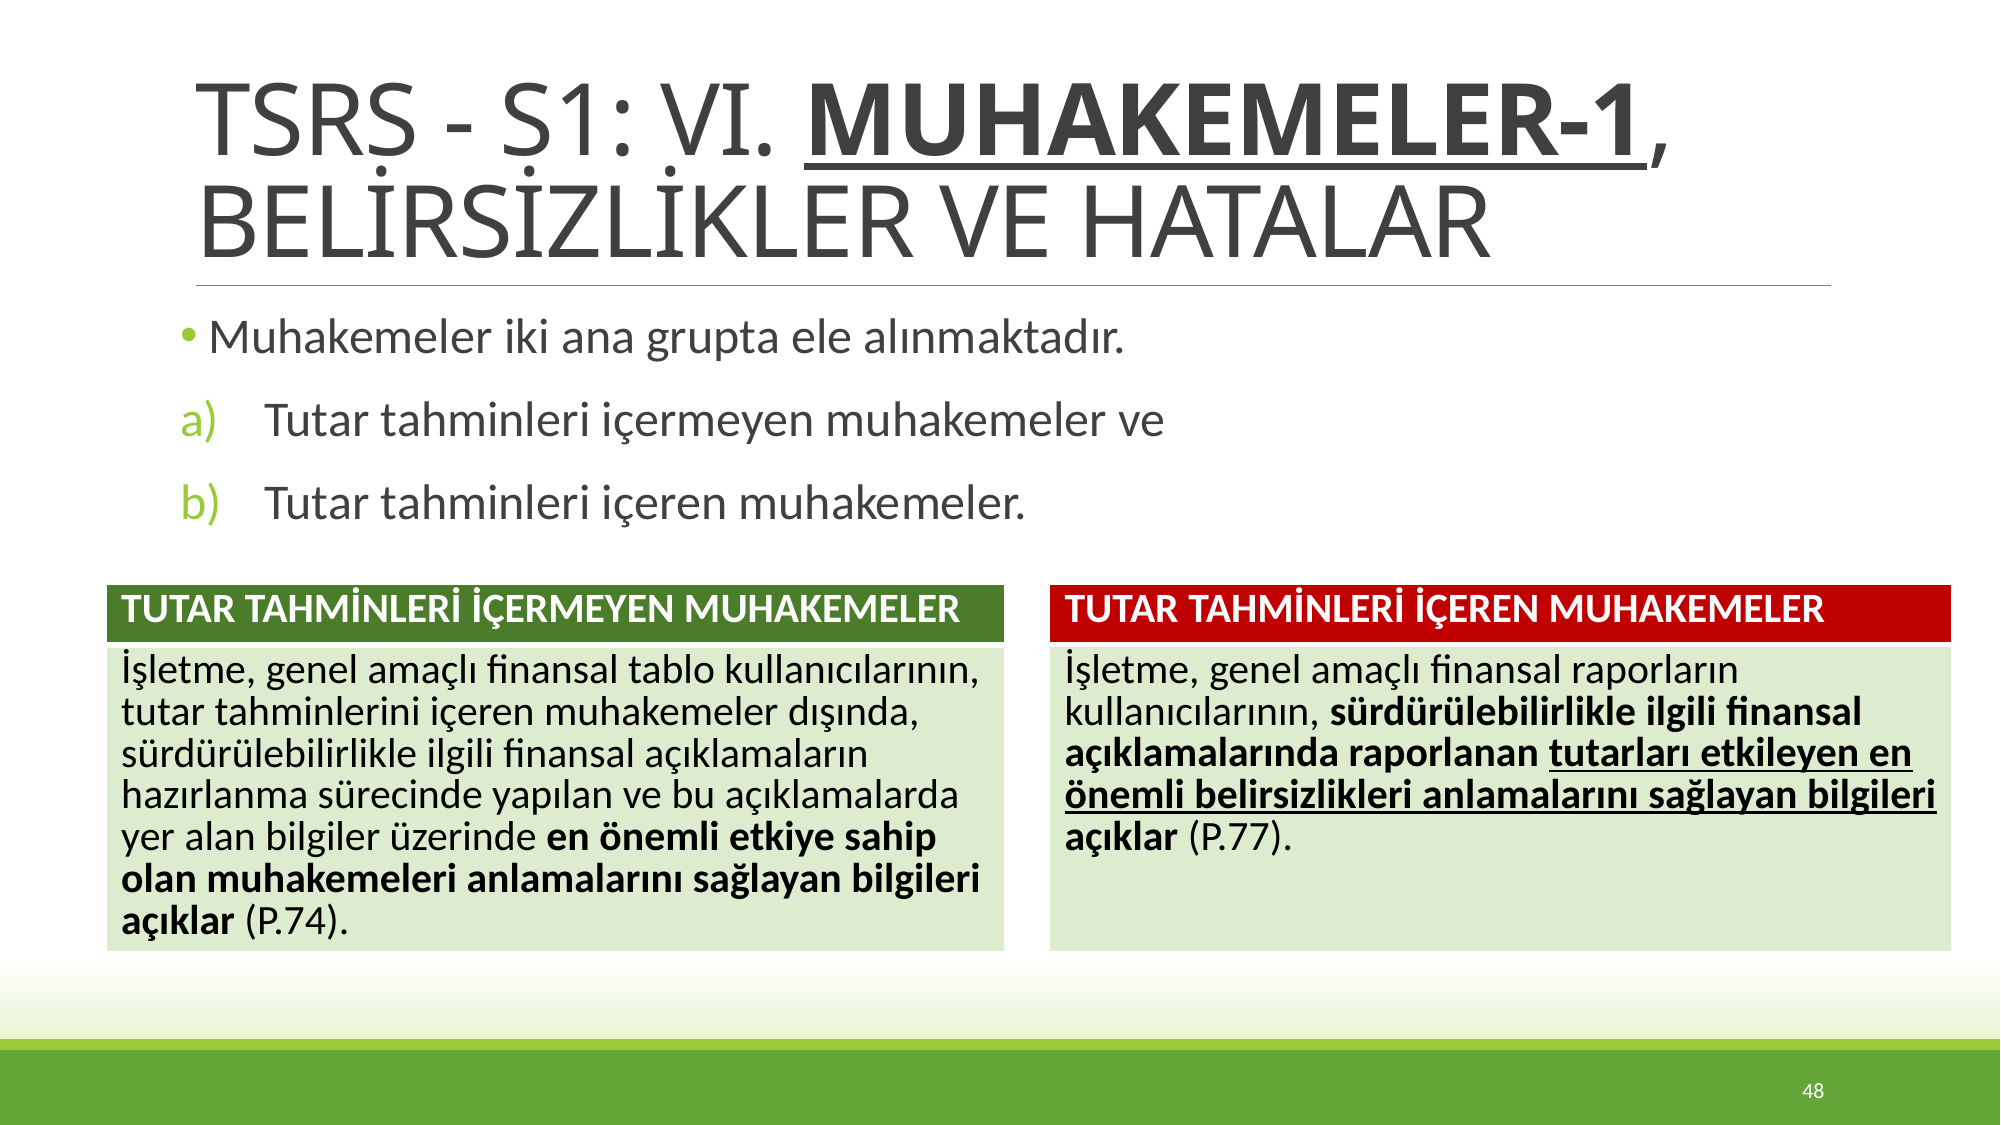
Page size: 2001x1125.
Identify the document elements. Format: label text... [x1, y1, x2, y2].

table_cell İşletme, genel amaçlı finansal tablo kullanıcılarının, tutar tahminlerini içeren muhakemeler dışında, sürdürülebilirlikle ilgili finansal açıklamaların hazırlanma sürecinde yapılan ve bu açıklamalarda yer alan bilgiler üzerinde en önemli etkiye sahip olan muhakemeleri anlamalarını sağlayan bilgileri açıklar (P.74). [107, 648, 1004, 951]
table_cell İşletme, genel amaçlı finansal raporların kullanıcılarının, sürdürülebilirlikle ilgili finansal açıklamalarında raporlanan tutarları etkileyen en önemli belirsizlikleri anlamalarını sağlayan bilgileri açıklar (P.77). [1050, 647, 1951, 951]
slide_number 48 [1624, 1059, 1840, 1120]
table_header TUTAR TAHMİNLERİ İÇEREN MUHAKEMELER [1050, 585, 1951, 642]
table_header TUTAR TAHMİNLERİ İÇERMEYEN MUHAKEMELER [107, 585, 1004, 642]
title TSRS - S1: VI. MUHAKEMELER-1, BELİRSİZLİKLER VE HATALAR [180, 47, 1830, 285]
list Muhakemeler iki ana grupta ele alınmaktadır. Tutar tahminleri içermeyen muhakemeler ve Tutar tahminleri içeren muhakemeler. [180, 302, 1845, 547]
